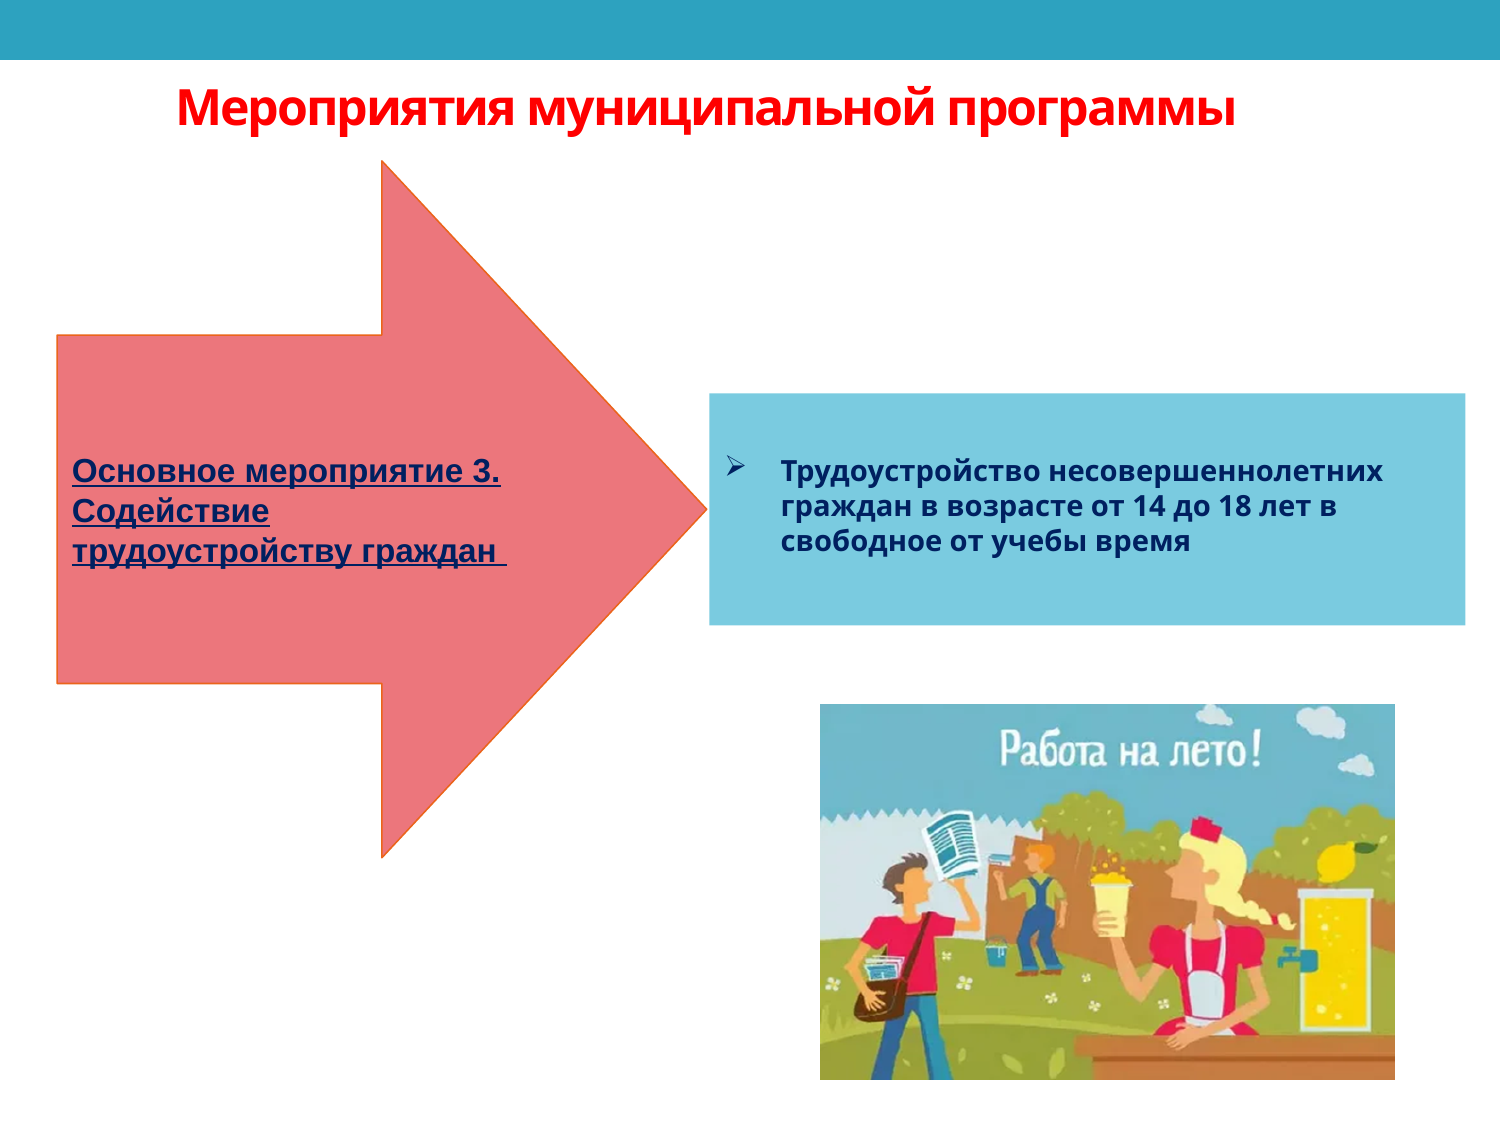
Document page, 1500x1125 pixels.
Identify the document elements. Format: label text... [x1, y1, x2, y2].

picture [820, 703, 1395, 1080]
text_box Трудоустройство несовершеннолетних граждан в возрасте от 14 до 18 лет в свободное от учебы время [709, 393, 1466, 626]
text_box Основное мероприятие 3. Содействие трудоустройству граждан [56, 160, 708, 859]
text_box Мероприятия муниципальной программы [54, 30, 1360, 180]
